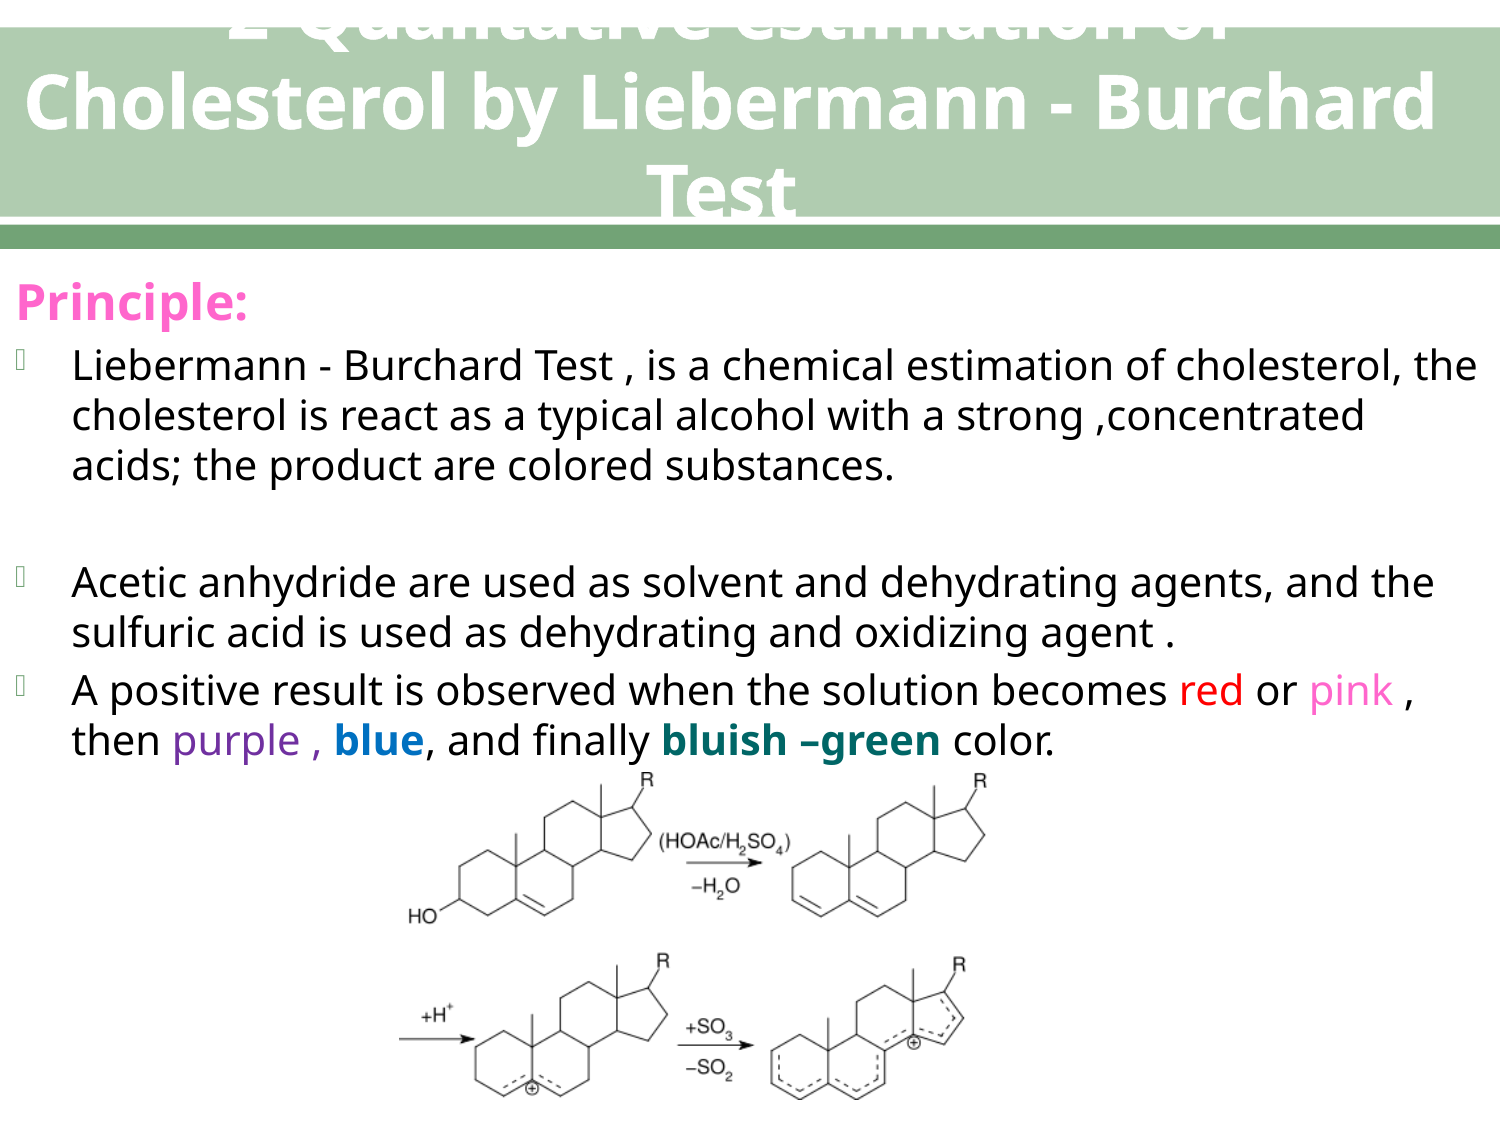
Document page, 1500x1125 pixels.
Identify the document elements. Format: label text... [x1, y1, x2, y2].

list Principle: Liebermann - Burchard Test , is a chemical estimation of cholesterol, the cholesterol is react as a typical alcohol with a strong ,concentrated acids; the product are colored substances. Acetic anhydride are used as solvent and dehydrating agents, and the sulfuric acid is used as dehydrating and oxidizing agent . A positive result is observed when the solution becomes red or pink , then purple , blue, and finally bluish –green color. [0, 262, 1500, 1125]
title 2-Qualitative estimation of Cholesterol by Liebermann - Burchard Test [0, 62, 1463, 225]
picture [399, 772, 988, 1101]
